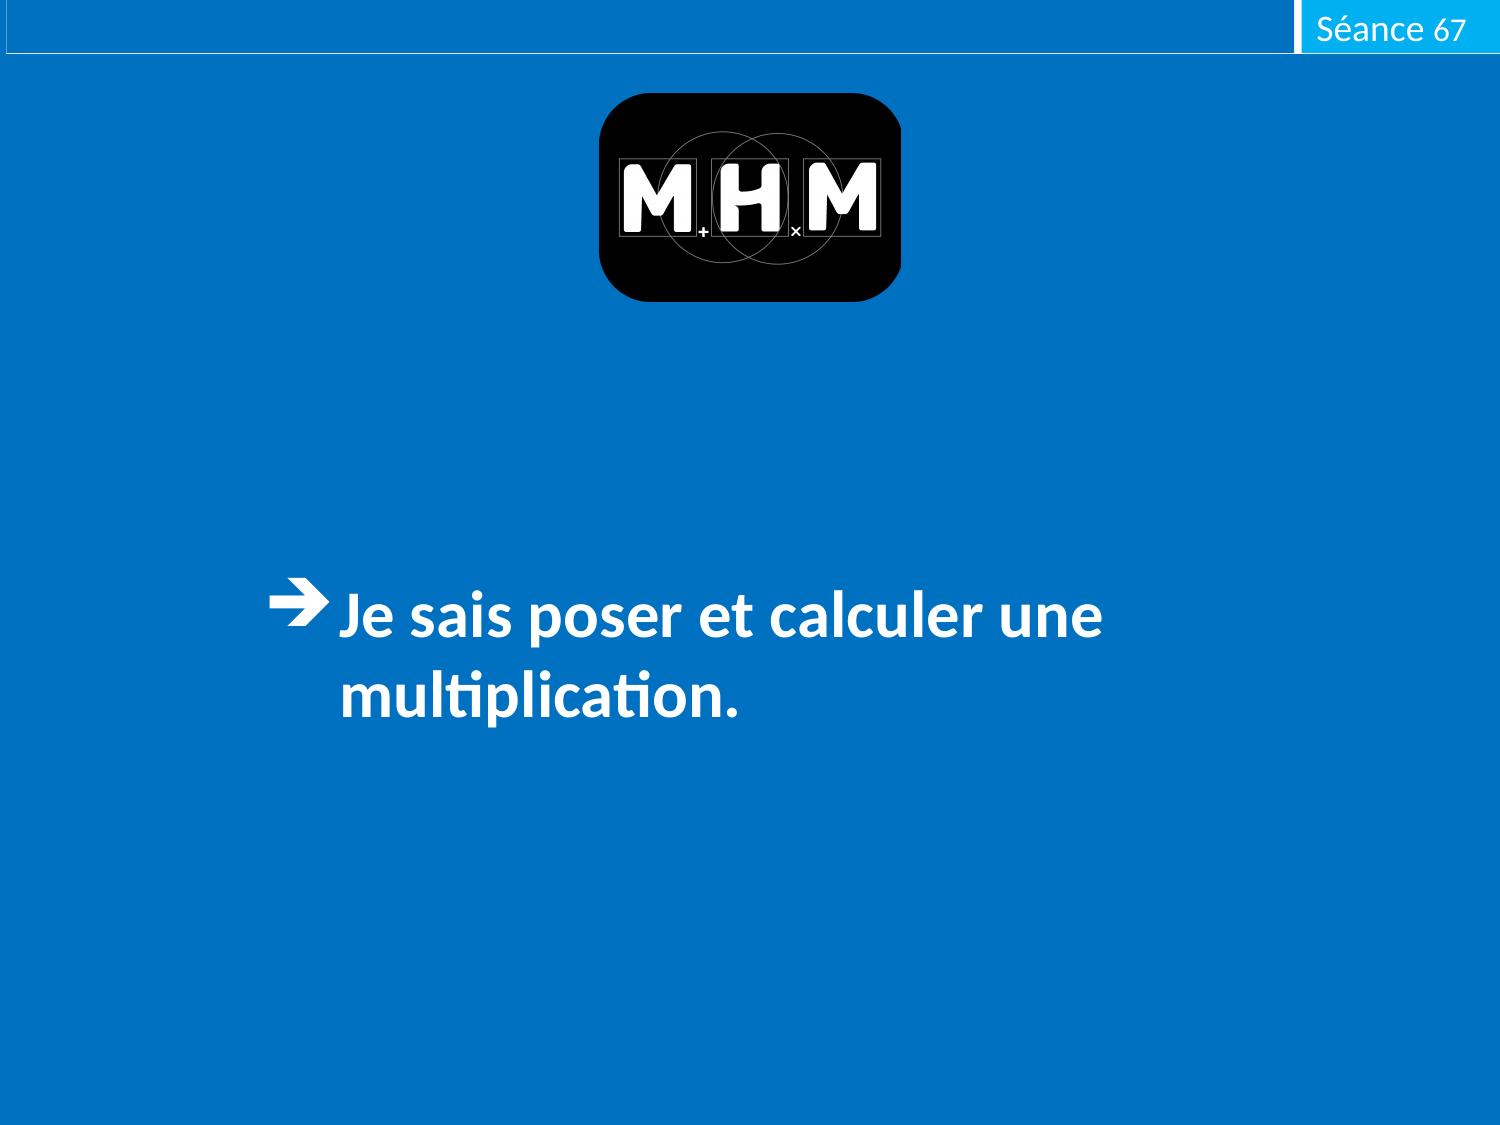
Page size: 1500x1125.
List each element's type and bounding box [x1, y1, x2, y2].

text_box [0, 54, 1500, 1125]
